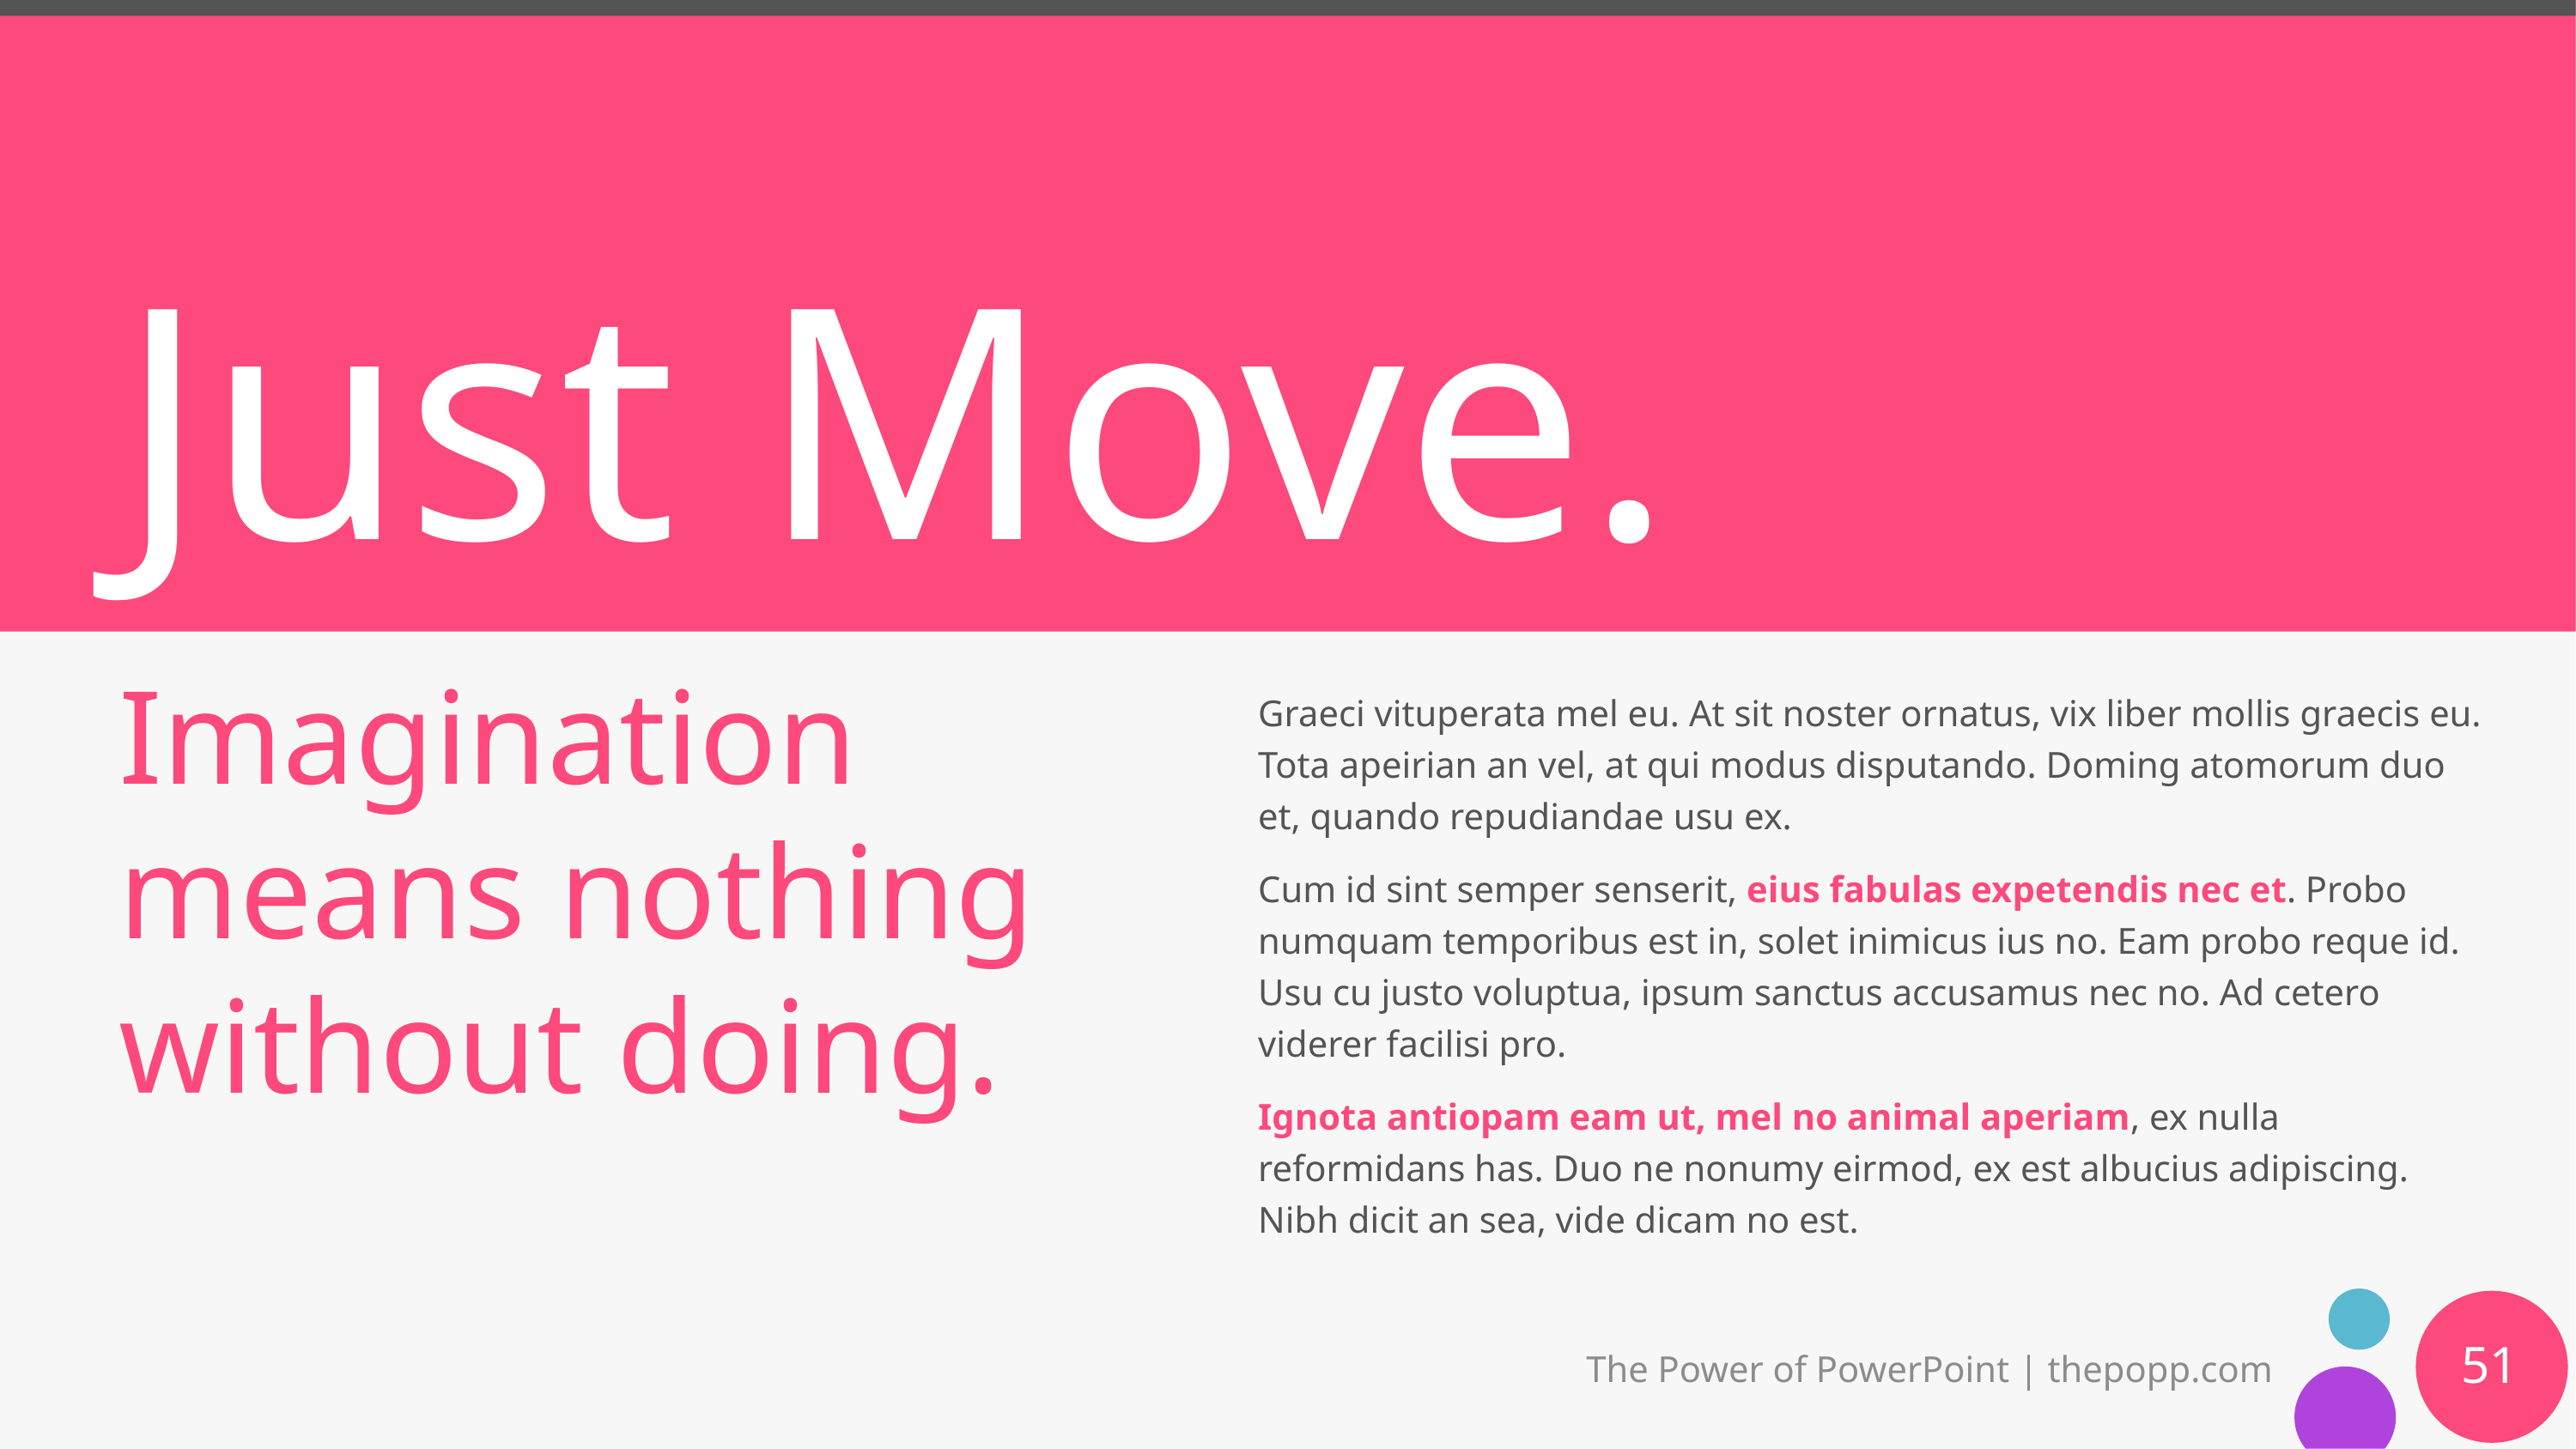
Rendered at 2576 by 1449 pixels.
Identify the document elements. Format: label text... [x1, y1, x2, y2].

footer The Power of PowerPoint | thepopp.com [1479, 1332, 2296, 1410]
slide_number 51 [2414, 1328, 2567, 1406]
list Graeci vituperata mel eu. At sit noster ornatus, vix liber mollis graecis eu. Tota apeirian an vel, at qui modus disputando. Doming atomorum duo et, quando repudiandae usu ex. Cum id sint semper senserit, eius fabulas expetendis nec et. Probo numquam temporibus est in, solet inimicus ius no. Eam probo reque id. Usu cu justo voluptua, ipsum sanctus accusamus nec no. Ad cetero viderer facilisi pro. Ignota antiopam eam ut, mel no animal aperiam, ex nulla reformidans has. Duo ne nonumy eirmod, ex est albucius adipiscing. Nibh dicit an sea, vide dicam no est. [1235, 670, 2519, 1282]
list Imagination means nothing without doing. [95, 644, 1233, 1284]
title Just Move. [95, 138, 2519, 615]
